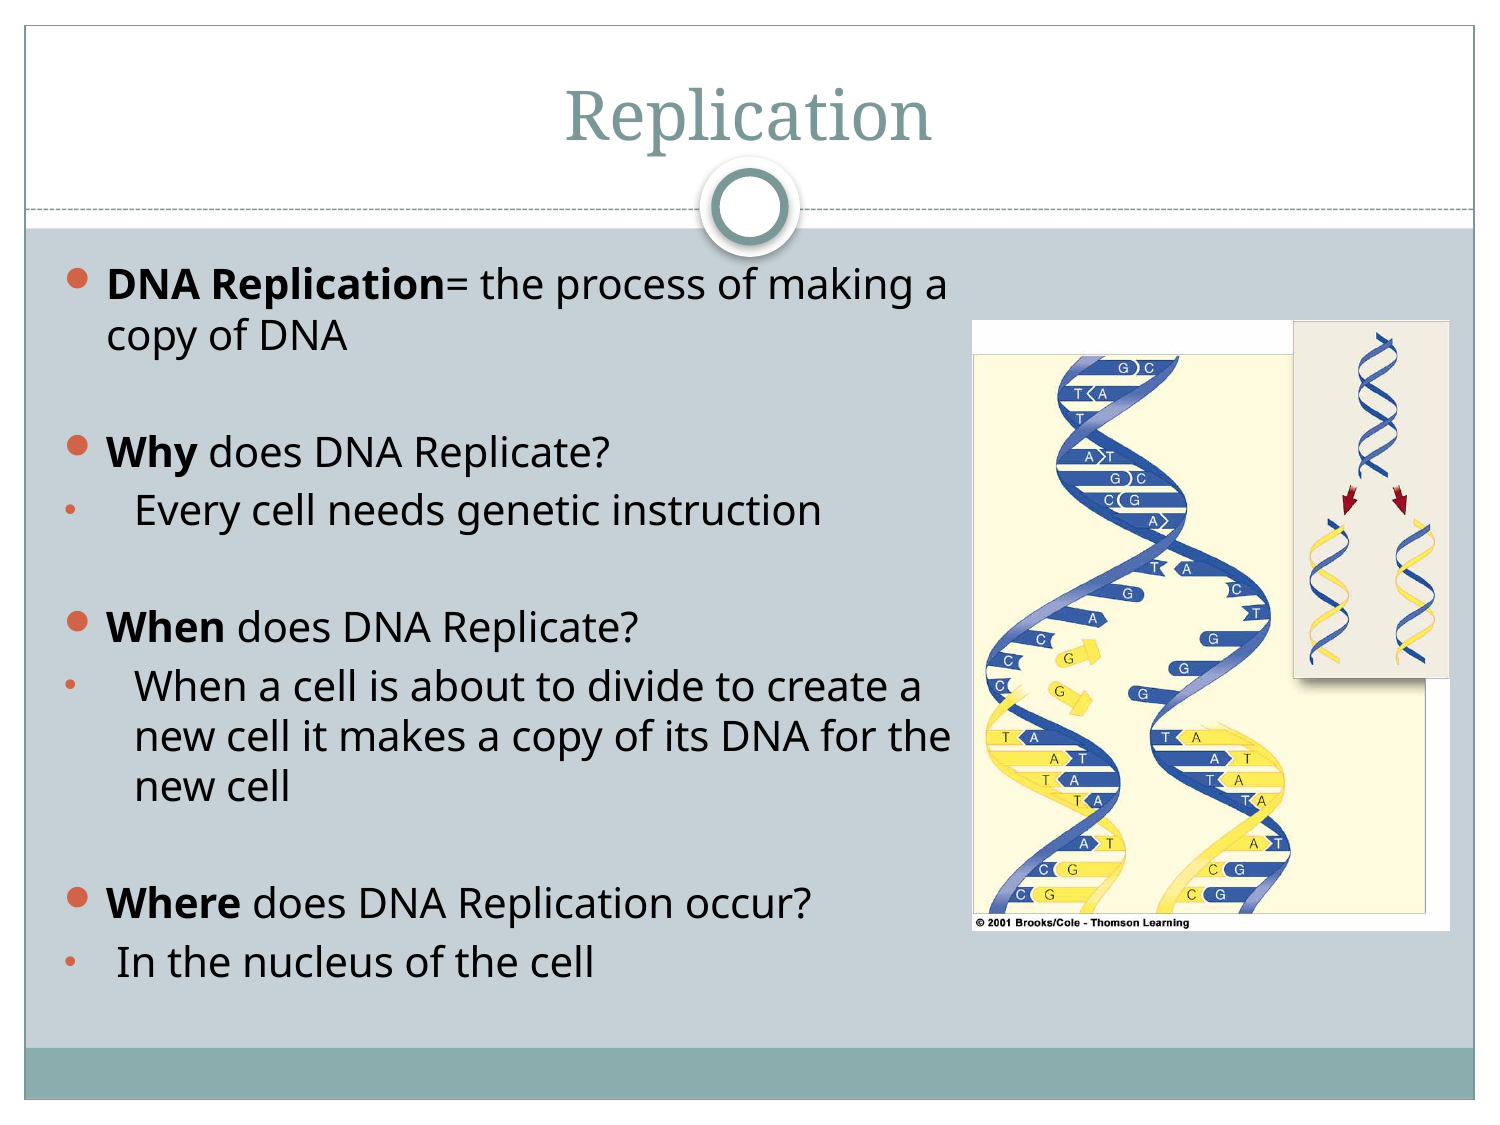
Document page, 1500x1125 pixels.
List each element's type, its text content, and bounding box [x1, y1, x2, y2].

title Replication [49, 37, 1450, 162]
picture [972, 320, 1450, 931]
list DNA Replication= the process of making a copy of DNA Why does DNA Replicate? Every cell needs genetic instruction When does DNA Replicate? When a cell is about to divide to create a new cell it makes a copy of its DNA for the new cell Where does DNA Replication occur? In the nucleus of the cell [49, 250, 969, 1001]
